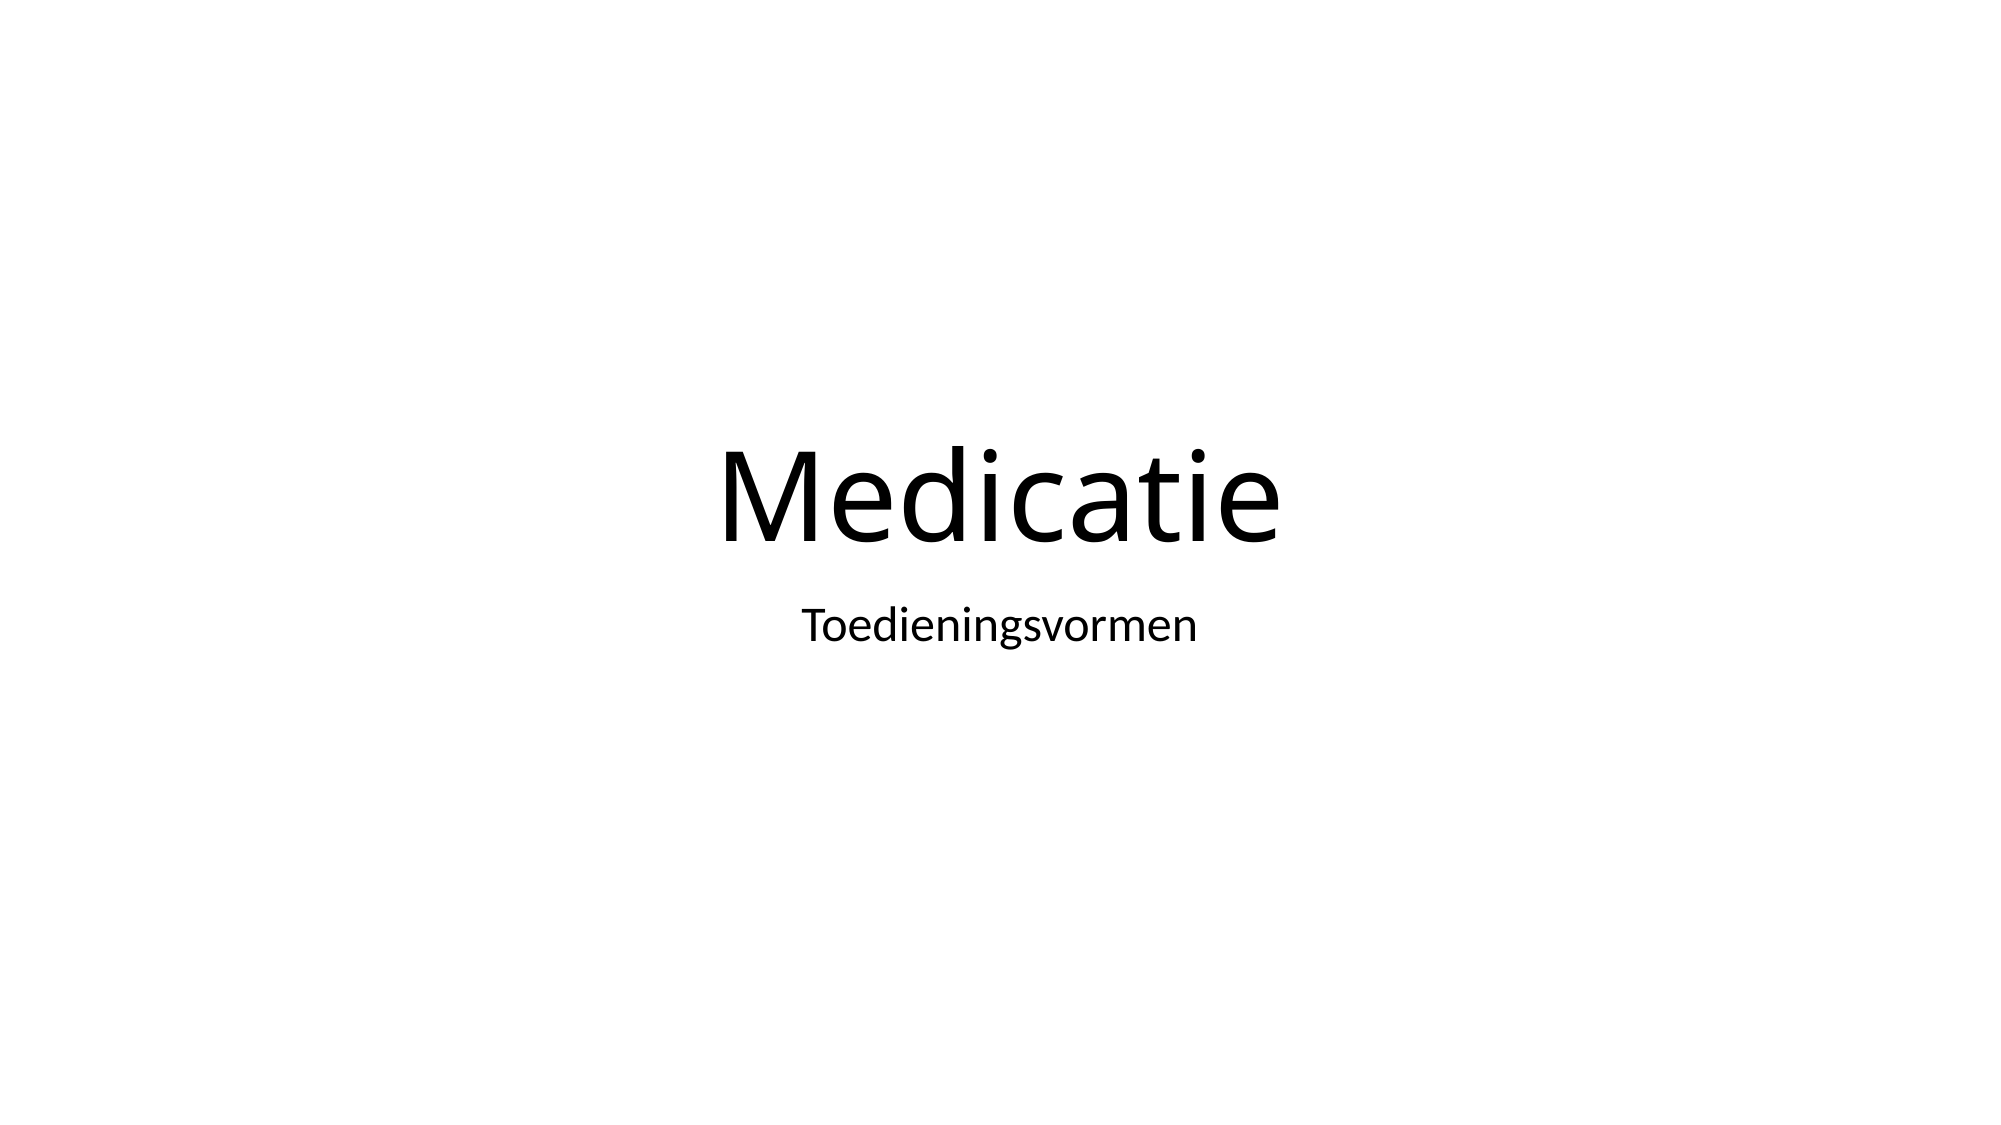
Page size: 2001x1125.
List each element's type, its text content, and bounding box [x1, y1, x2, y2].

subtitle Toedieningsvormen [249, 590, 1750, 863]
title Medicatie [249, 184, 1750, 576]
